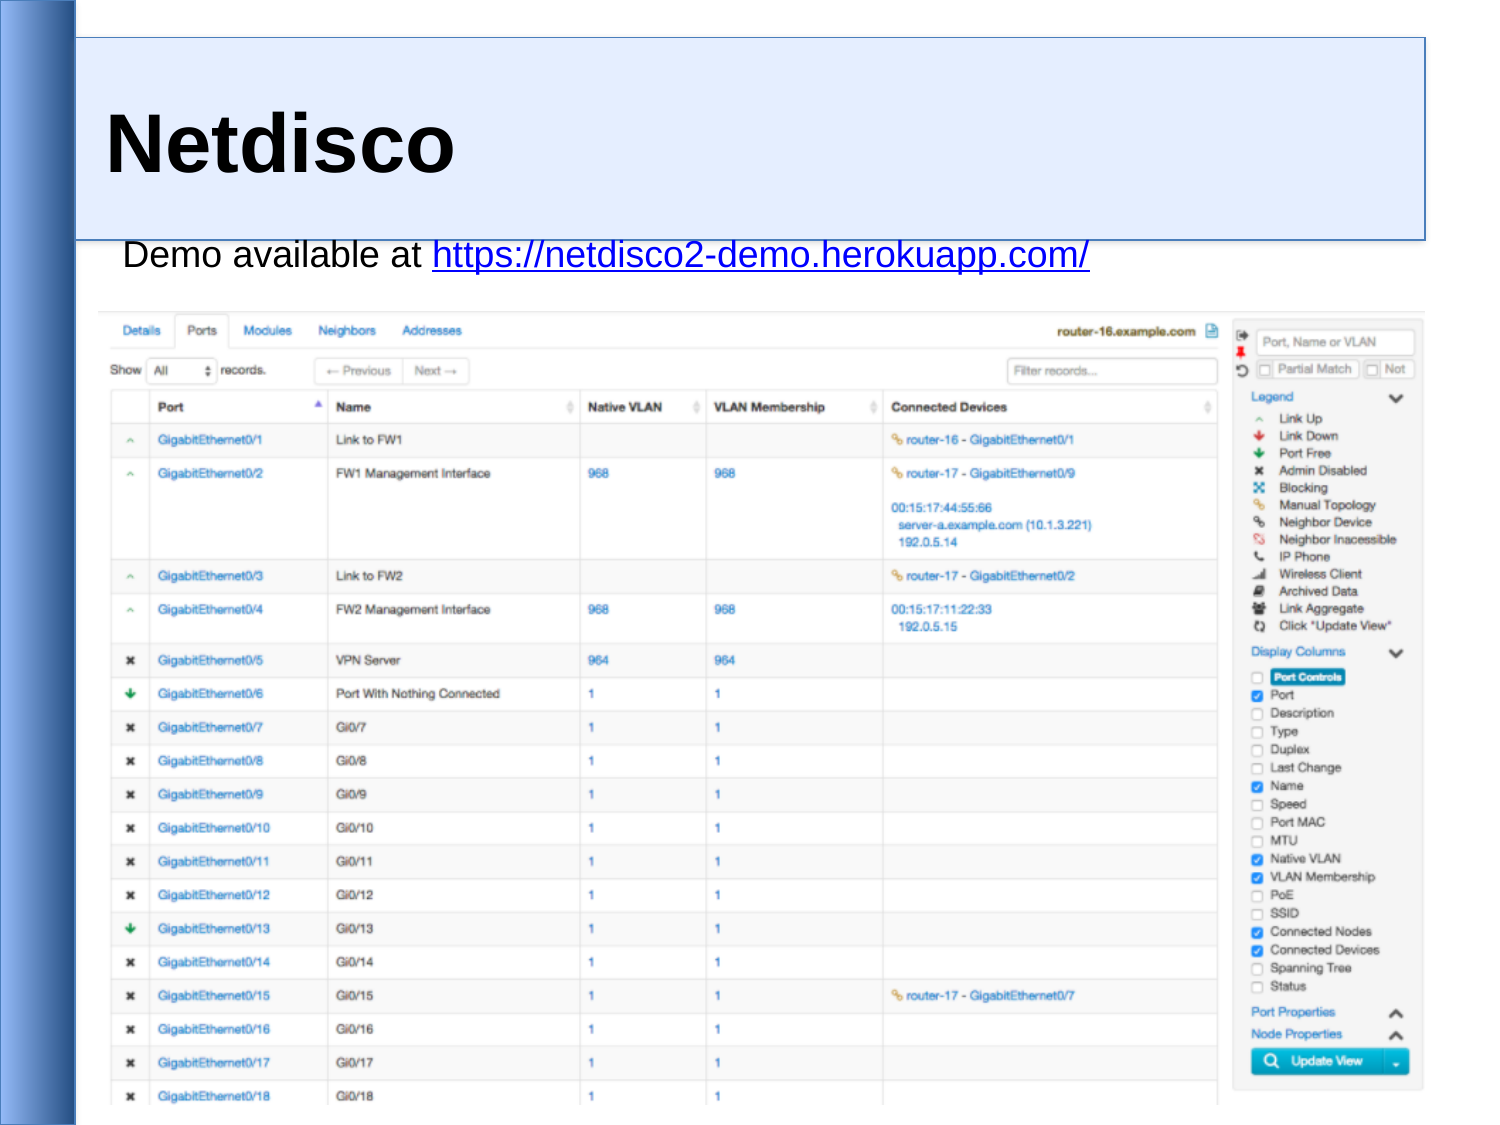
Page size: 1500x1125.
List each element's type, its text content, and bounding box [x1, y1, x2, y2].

text_box Demo available at https://netdisco2-demo.herokuapp.com/ [107, 222, 1370, 283]
title Netdisco [74, 37, 1426, 241]
picture [98, 311, 1426, 1105]
